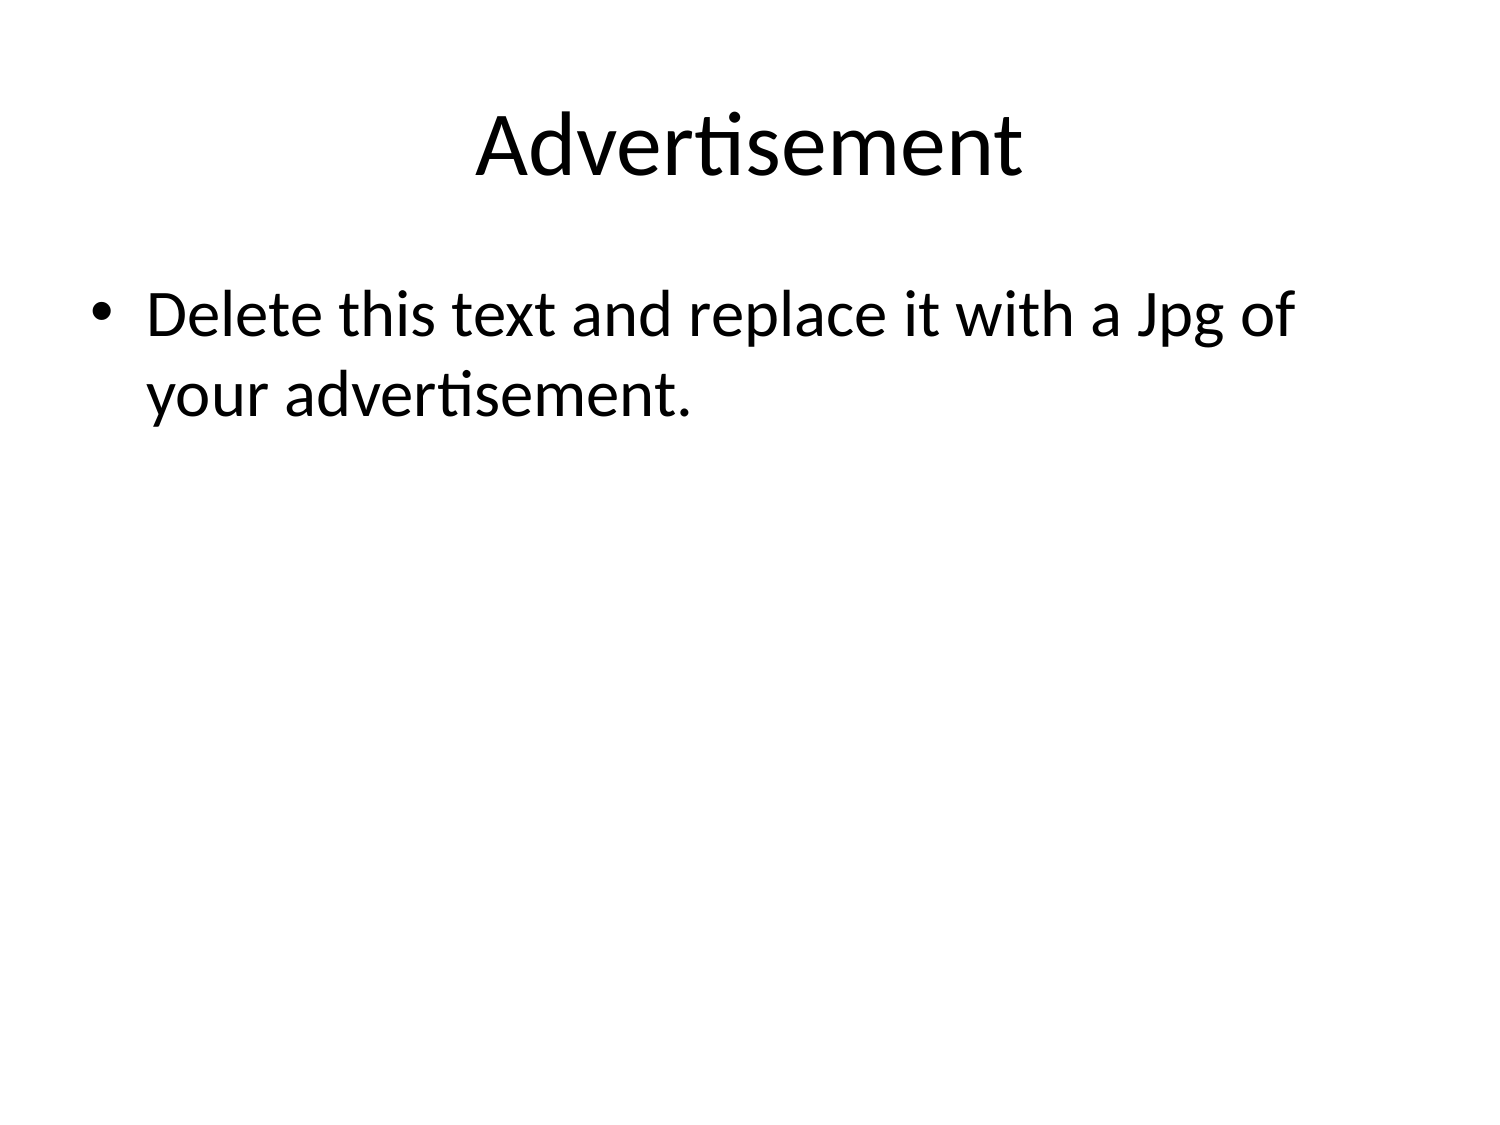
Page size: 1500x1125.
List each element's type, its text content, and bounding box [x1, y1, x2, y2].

list Delete this text and replace it with a Jpg of your advertisement. [75, 262, 1425, 1005]
title Advertisement [75, 45, 1425, 233]
